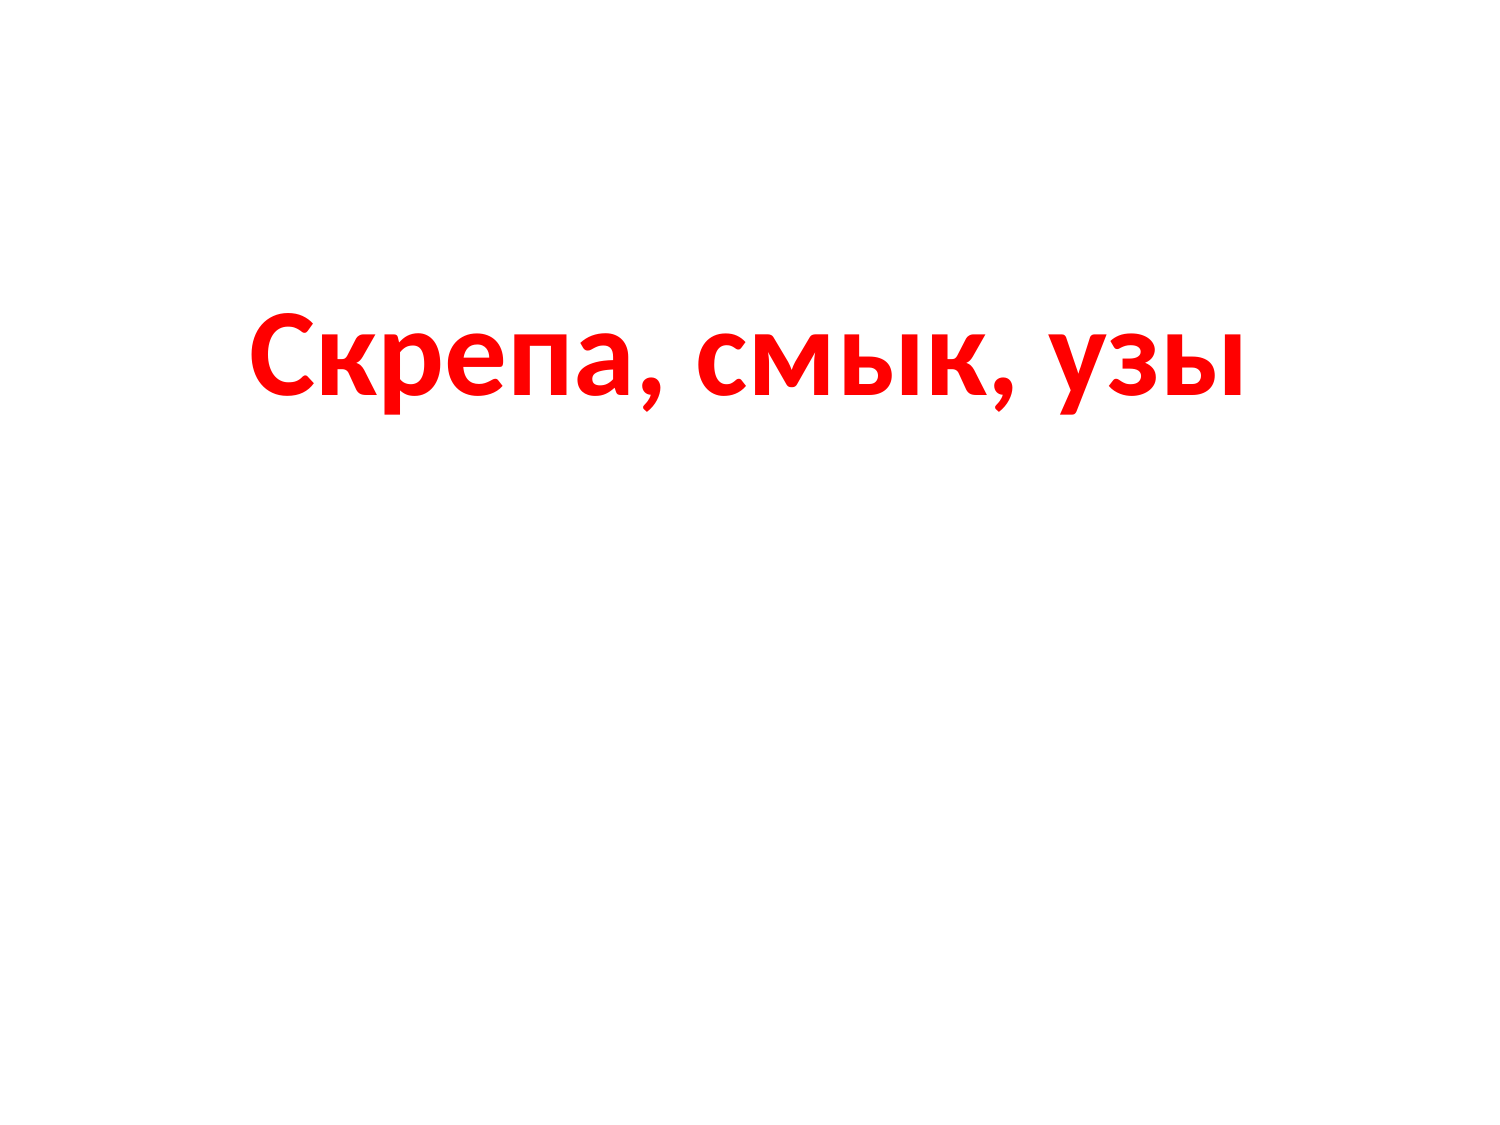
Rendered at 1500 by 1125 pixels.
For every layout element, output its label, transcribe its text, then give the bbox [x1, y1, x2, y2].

list Скрепа, смык, узы [75, 262, 1425, 1005]
